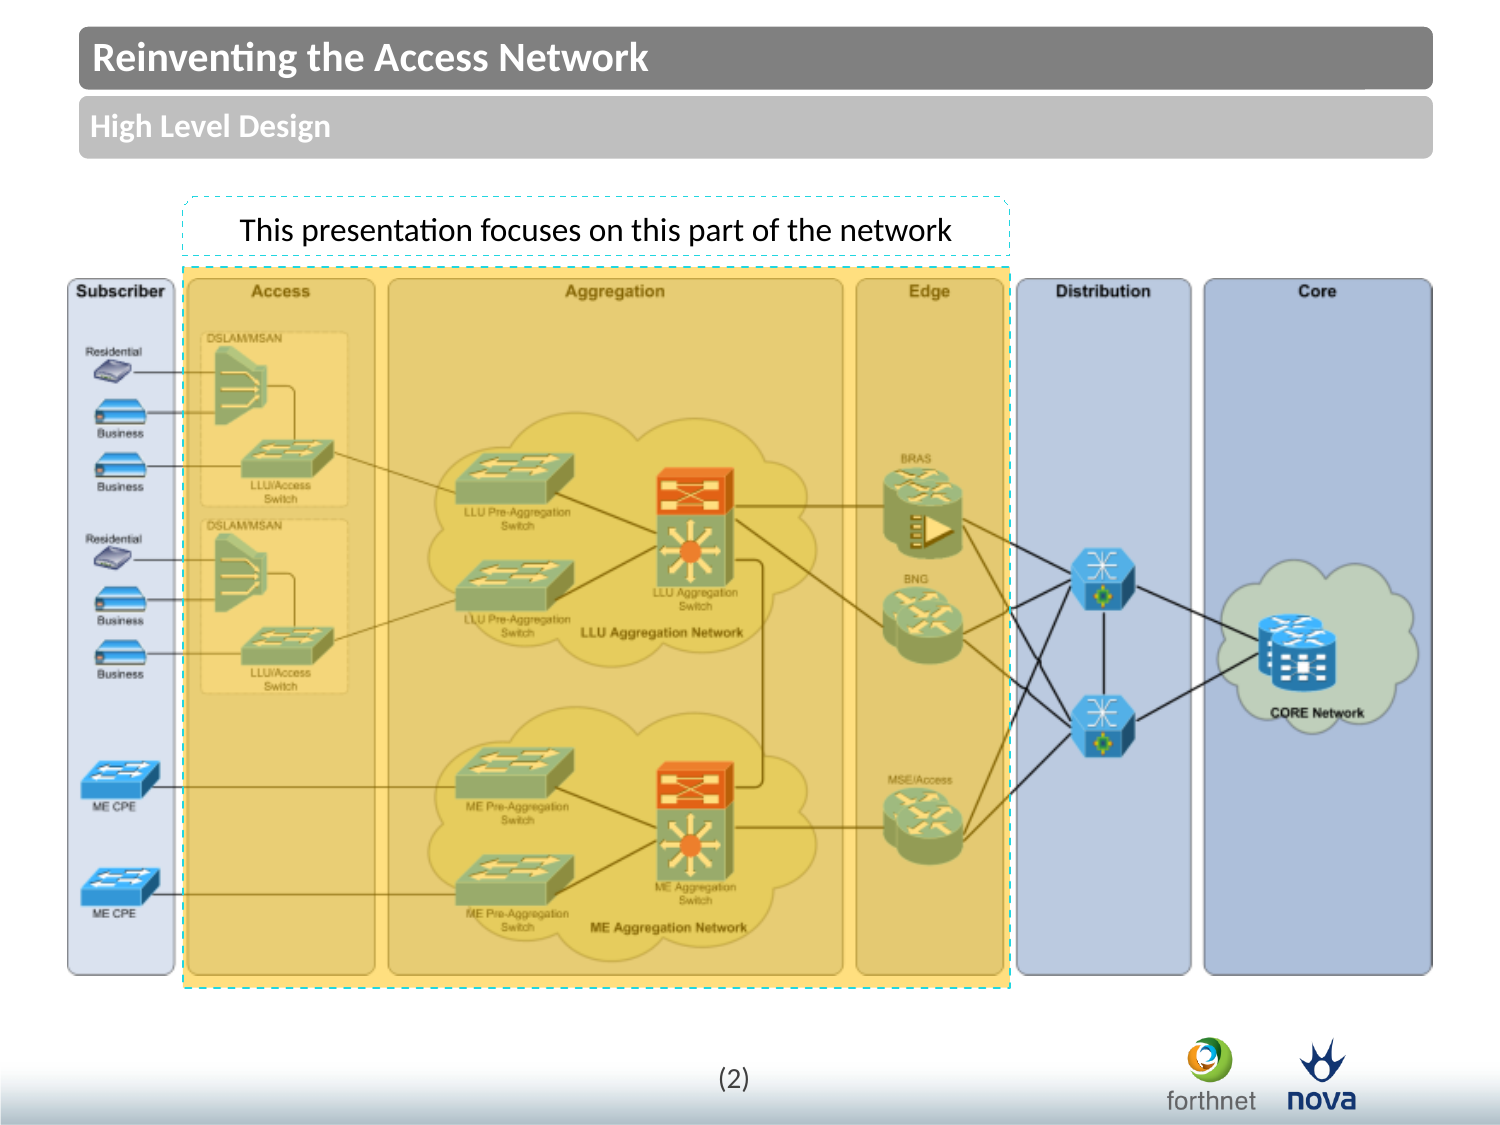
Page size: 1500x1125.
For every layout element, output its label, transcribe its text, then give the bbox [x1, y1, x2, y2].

text_box [181, 265, 1012, 276]
slide_number (2) [703, 1046, 1054, 1107]
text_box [76, 24, 1436, 162]
picture [2, 1010, 1500, 1125]
text_box [181, 984, 1012, 990]
text_box This presentation focuses on this part of the network [182, 196, 1010, 256]
picture [67, 277, 1433, 977]
